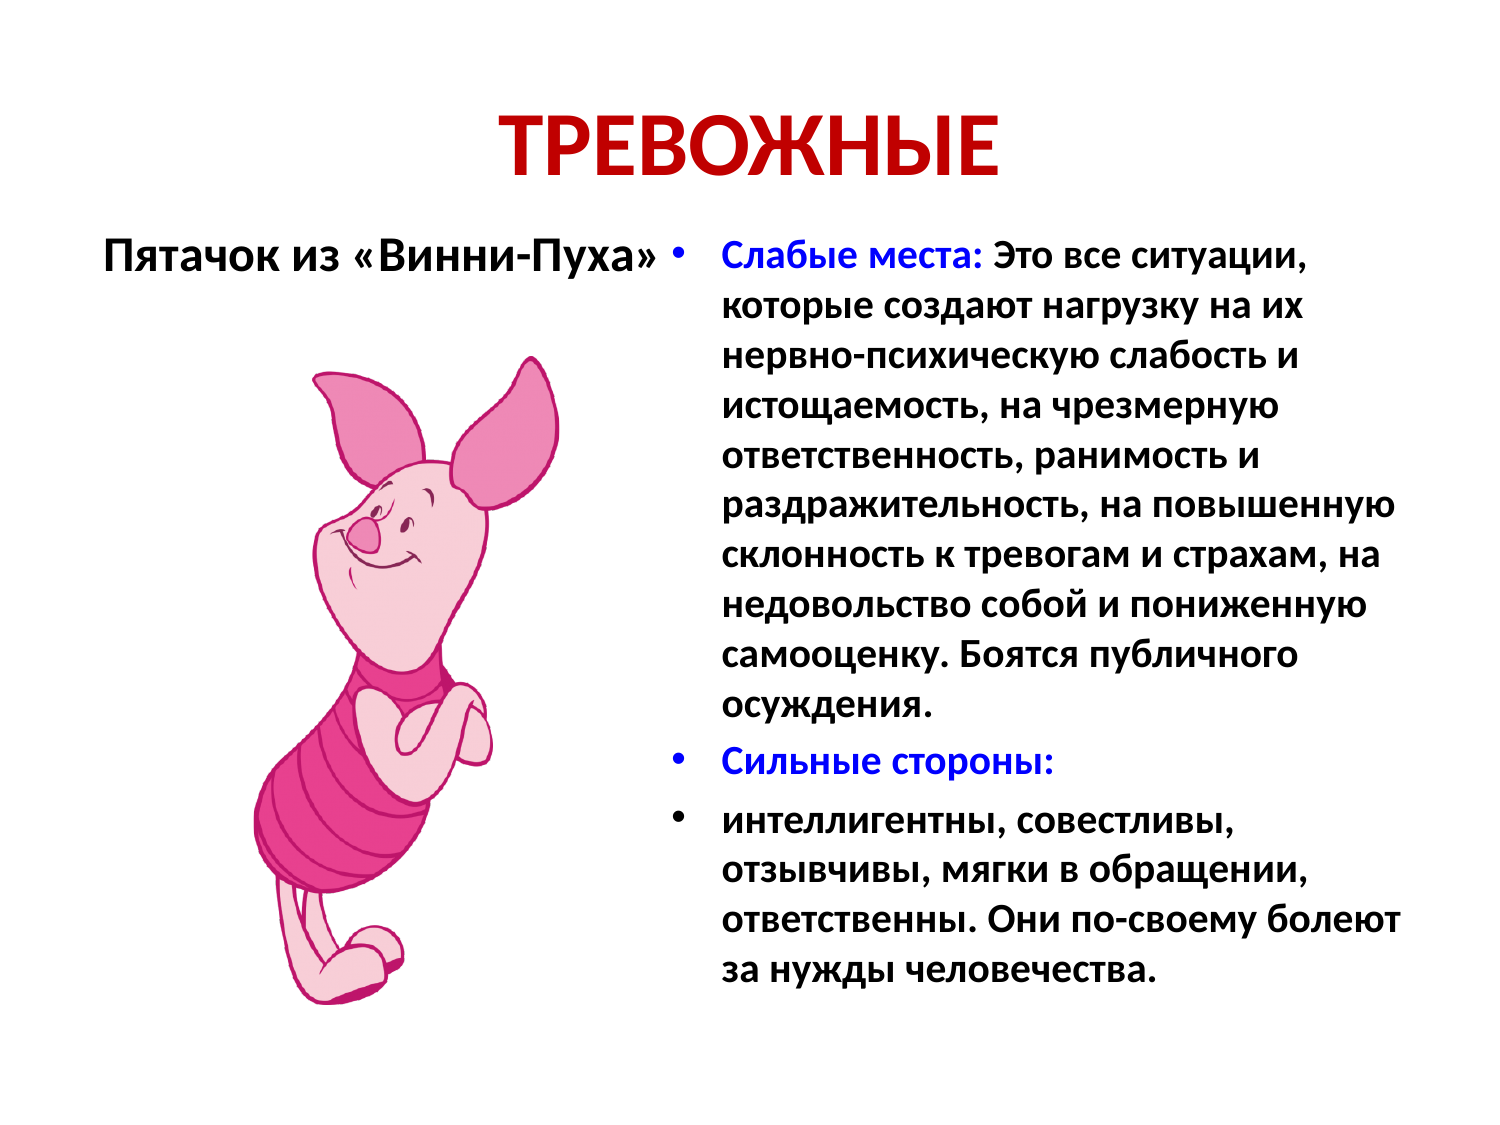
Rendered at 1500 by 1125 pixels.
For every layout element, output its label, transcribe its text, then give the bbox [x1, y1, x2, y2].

list Пятачок из «Винни-Пуха» [88, 184, 752, 290]
title ТРЕВОЖНЫЕ [75, 45, 1425, 233]
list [81, 356, 731, 1006]
list Слабые места: Это все ситуации, которые создают нагрузку на их нервно-психическую слабость и истощаемость, на чрезмерную ответственность, ранимость и раздражительность, на повышенную склонность к тревогам и страхам, на недовольство собой и пониженную самооценку. Боятся публичного осуждения. Сильные стороны: интеллигентны, совестливы, отзывчивы, мягки в обращении, ответственны. Они по-своему болеют за нужды человечества. [656, 219, 1425, 1005]
